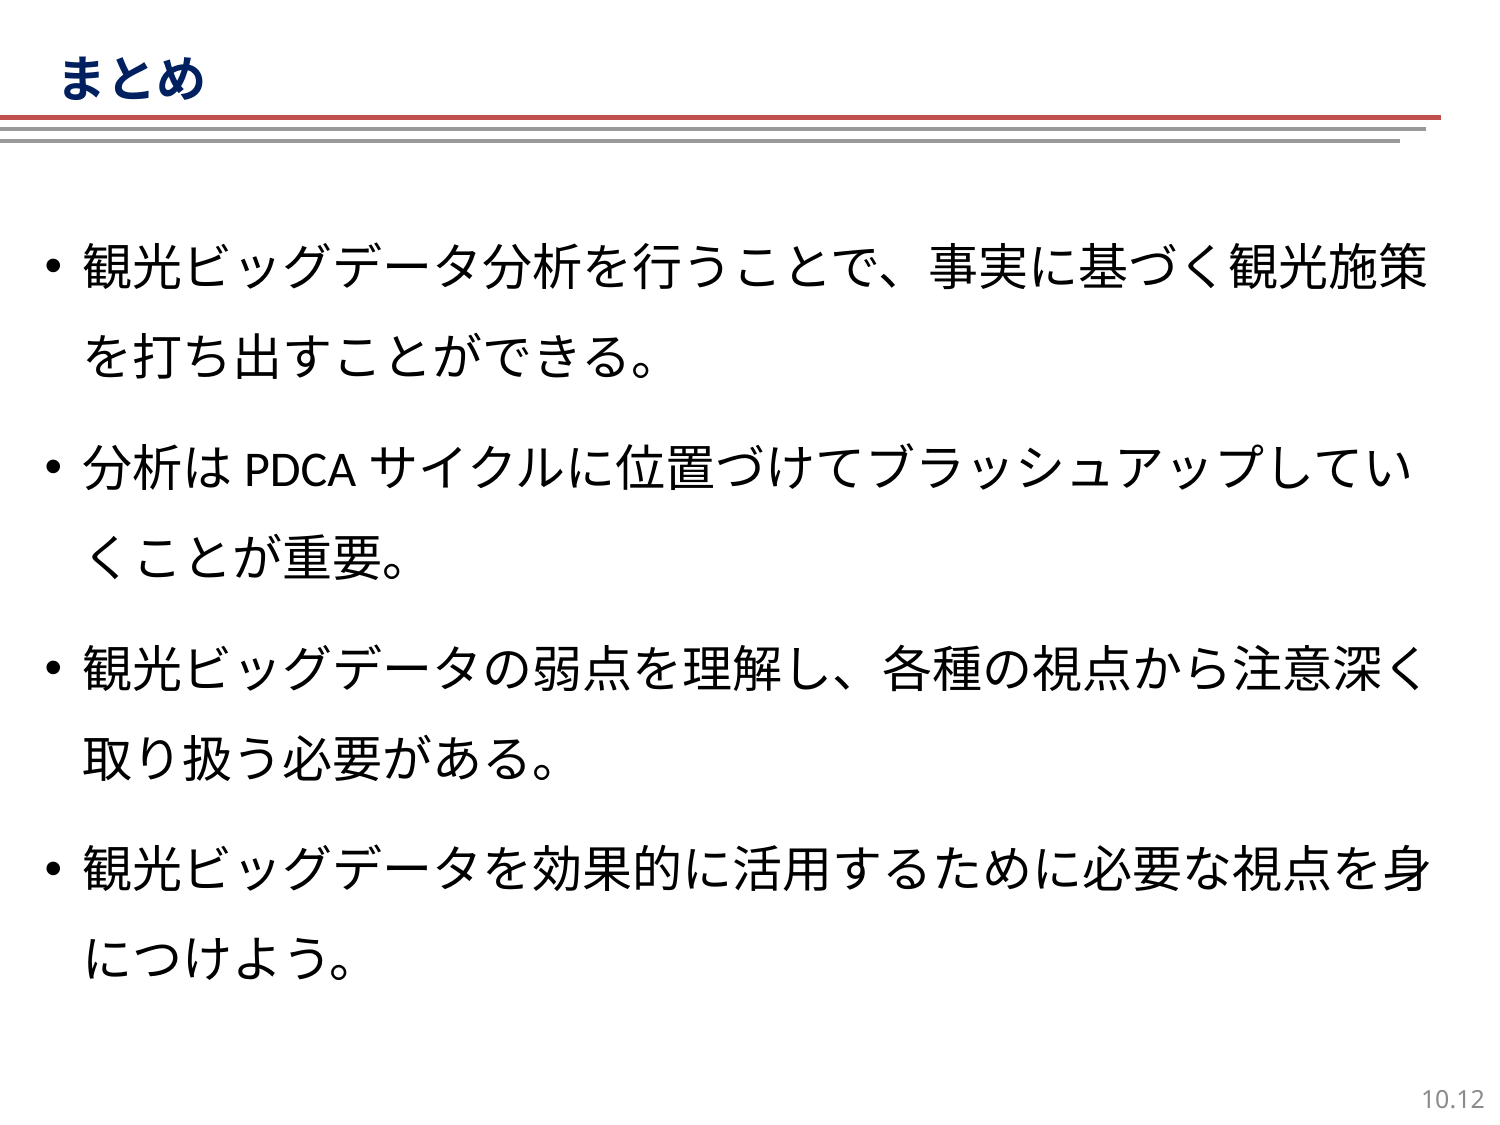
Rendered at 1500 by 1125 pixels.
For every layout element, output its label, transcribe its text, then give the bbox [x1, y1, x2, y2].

text_box [0, 5, 1500, 207]
text_box まとめ [41, 40, 1483, 169]
slide_number 11 [1381, 1065, 1500, 1125]
text_box 観光ビッグデータ分析を行うことで、事実に基づく観光施策を打ち出すことができる。 分析はPDCAサイクルに位置づけてブラッシュアップしていくことが重要。 観光ビッグデータの弱点を理解し、各種の視点から注意深く取り扱う必要がある。 観光ビッグデータを効果的に活用するために必要な視点を身につけよう。 [29, 197, 1471, 1083]
